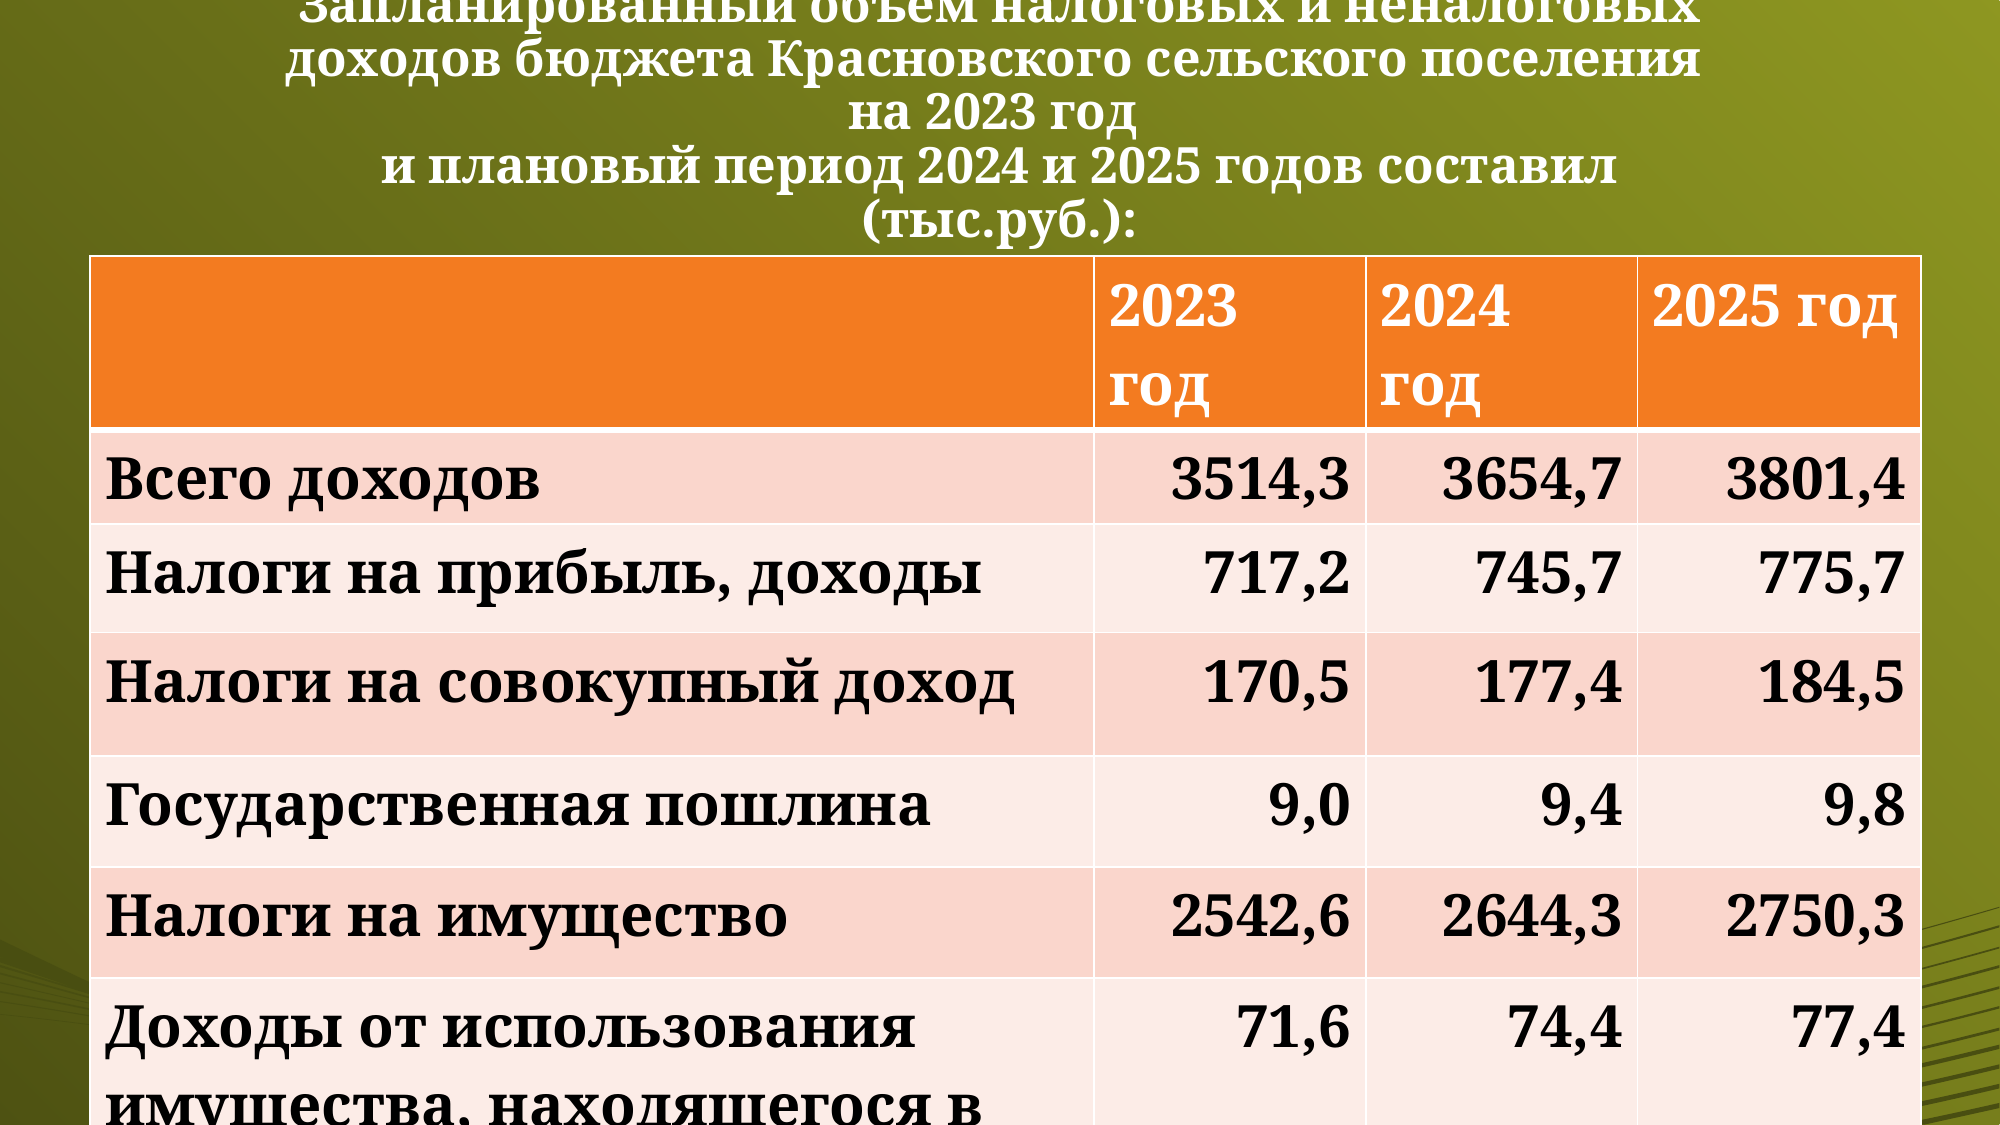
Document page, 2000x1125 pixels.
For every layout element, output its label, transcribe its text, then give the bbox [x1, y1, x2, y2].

table_cell Налоги на имущество [91, 868, 1093, 977]
table_cell 3654,7 [1367, 433, 1637, 523]
table_cell Доходы от использования имущества, находящегося в государственной и муниципальной собственности [91, 979, 1093, 1125]
table_cell 9,8 [1638, 757, 1920, 866]
table_cell 77,4 [1638, 979, 1920, 1125]
title Запланированный объем налоговых и неналоговых доходов бюджета Красновского сельского поселения на 2023 год и плановый период 2024 и 2025 годов составил (тыс.руб.): [249, 65, 1750, 255]
table_cell 2542,6 [1095, 868, 1365, 977]
table_cell 775,7 [1638, 525, 1920, 632]
table_cell Государственная пошлина [91, 757, 1093, 866]
table_header [91, 257, 1093, 427]
table_cell 184,5 [1638, 633, 1920, 755]
table_header 2023 год [1095, 257, 1365, 427]
table_cell 2750,3 [1638, 868, 1920, 977]
table_cell Всего доходов [91, 433, 1093, 523]
table_cell 2644,3 [1367, 868, 1637, 977]
table_cell 717,2 [1095, 525, 1365, 632]
table_cell 177,4 [1367, 633, 1637, 755]
table_cell 745,7 [1367, 525, 1637, 632]
table_header 2025 год [1638, 257, 1920, 427]
table_cell 3801,4 [1638, 433, 1920, 523]
table_cell 3514,3 [1095, 433, 1365, 523]
table_cell 9,4 [1367, 757, 1637, 866]
table_cell 71,6 [1095, 979, 1365, 1125]
table_cell 74,4 [1367, 979, 1637, 1125]
table_cell Налоги на совокупный доход [91, 633, 1093, 755]
table_cell 9,0 [1095, 757, 1365, 866]
table_cell Налоги на прибыль, доходы [91, 525, 1093, 632]
table_header 2024 год [1367, 257, 1637, 427]
table_cell 170,5 [1095, 633, 1365, 755]
